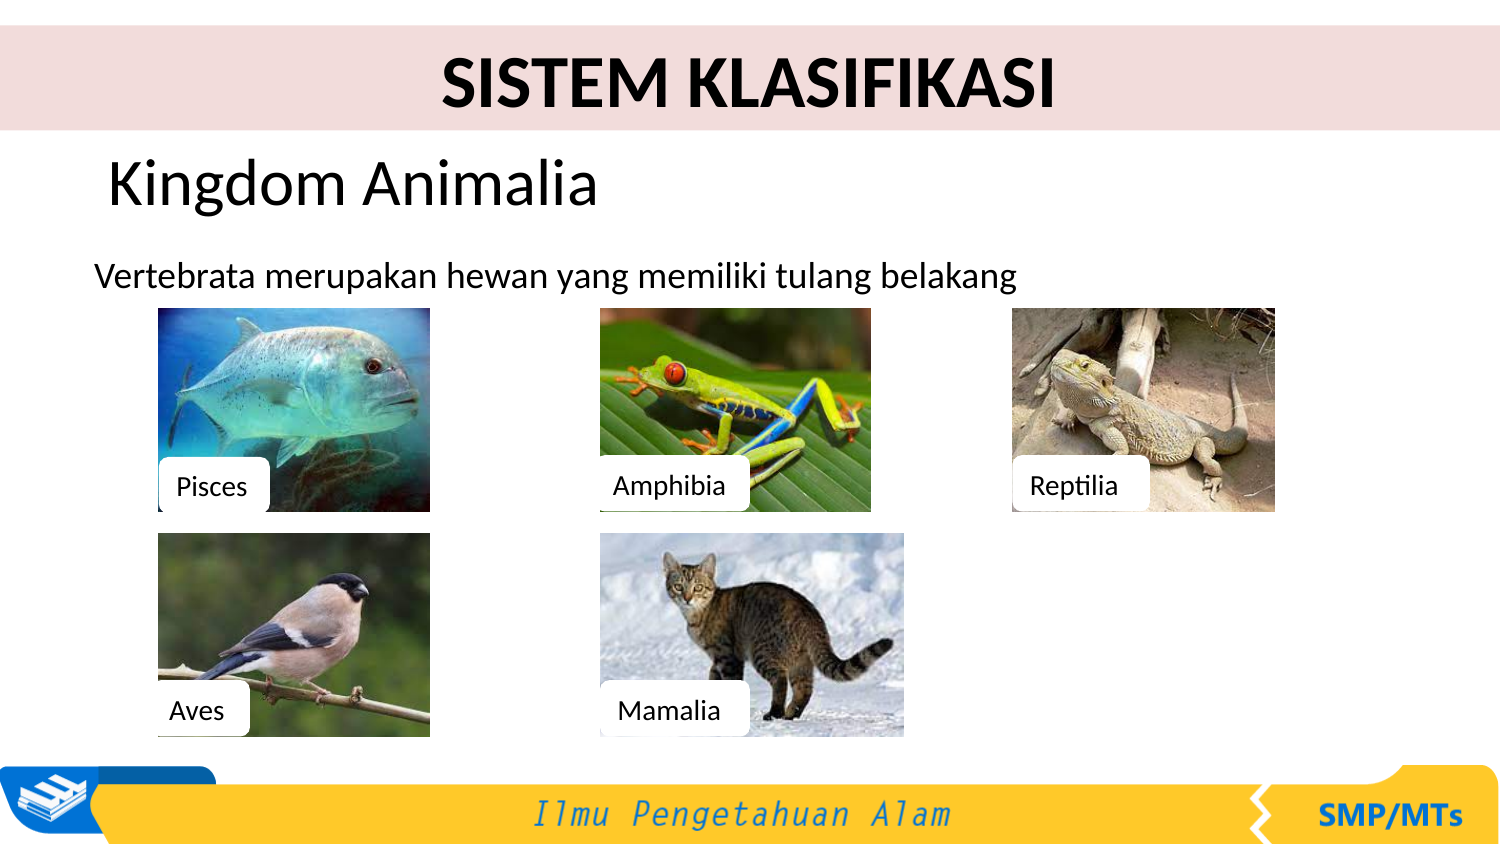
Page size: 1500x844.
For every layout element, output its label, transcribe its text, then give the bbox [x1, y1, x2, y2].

text_box Vertebrata merupakan hewan yang memiliki tulang belakang [72, 225, 1478, 322]
picture [0, 765, 1499, 844]
text_box SISTEM KLASIFIKASI [0, 25, 1500, 131]
text_box Kingdom Animalia [94, 131, 615, 227]
picture [1012, 308, 1276, 512]
picture [599, 533, 904, 737]
picture [158, 308, 430, 512]
picture [599, 308, 871, 512]
text_box Aves [149, 681, 153, 735]
picture [158, 533, 430, 737]
